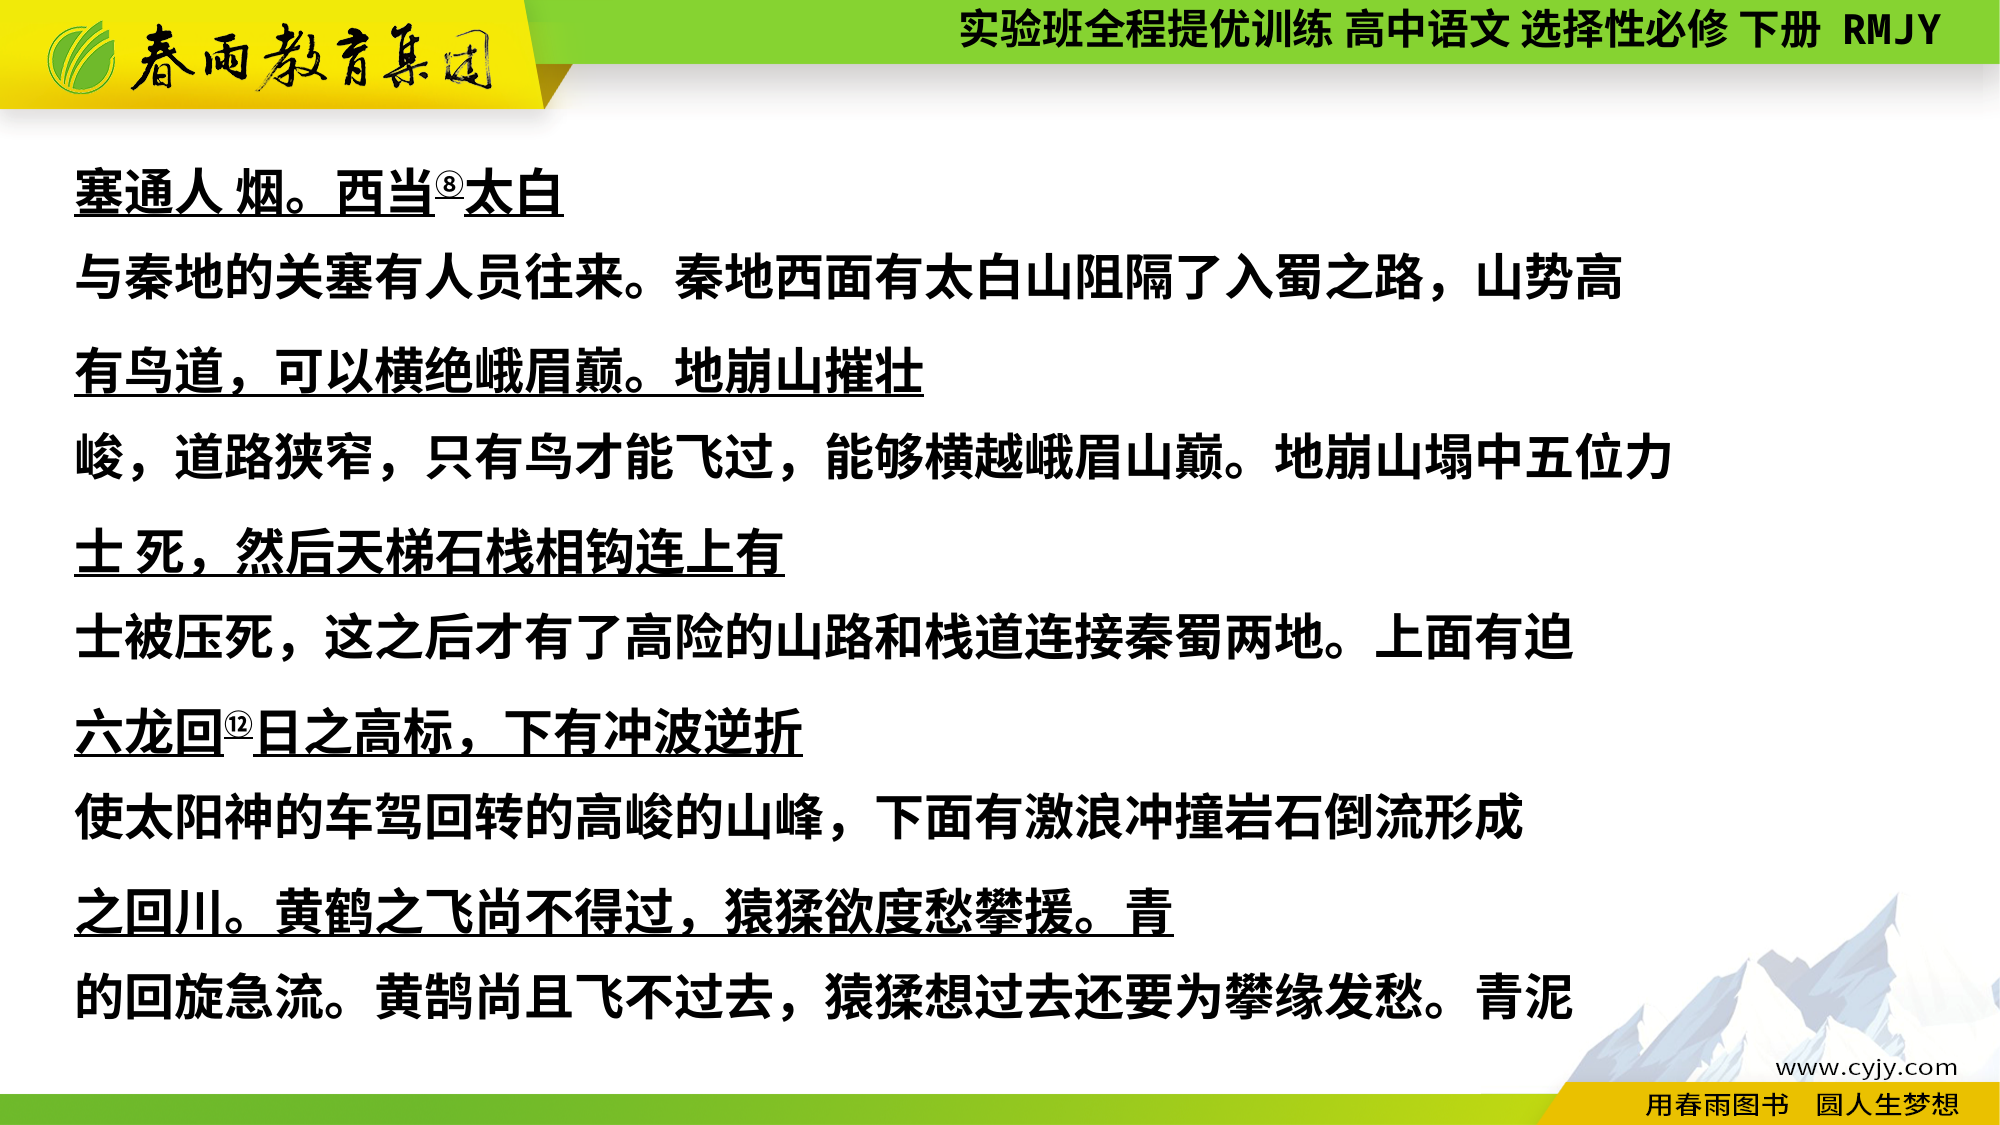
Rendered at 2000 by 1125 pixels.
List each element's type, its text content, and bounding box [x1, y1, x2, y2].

picture [0, 0, 2000, 1125]
text_box 与秦地的关塞有人员往来。秦地西面有太白山阻隔了入蜀之路，山势高 峻，道路狭窄，只有鸟才能飞过，能够横越峨眉山巅。地崩山塌中五位力 士被压死，这之后才有了高险的山路和栈道连接秦蜀两地。上面有迫 使太阳神的车驾回转的高峻的山峰，下面有激浪冲撞岩石倒流形成 的回旋急流。黄鹄尚且飞不过去，猿猱想过去还要为攀缘发愁。青泥 [59, 208, 1944, 1033]
